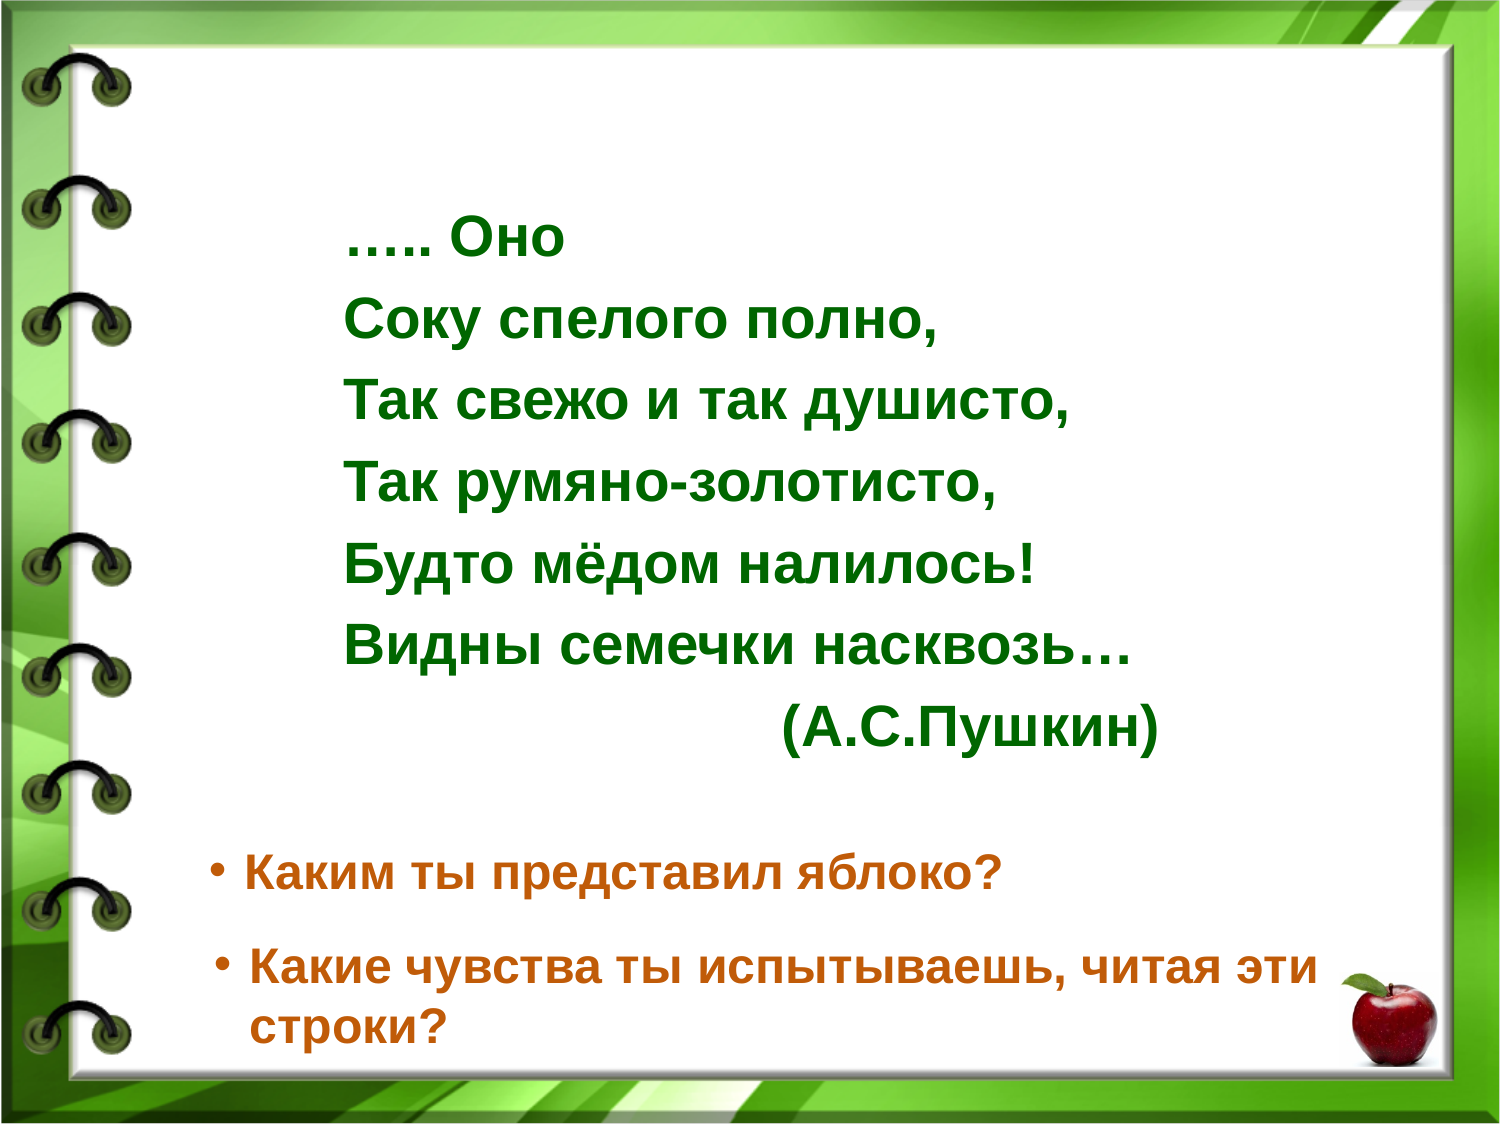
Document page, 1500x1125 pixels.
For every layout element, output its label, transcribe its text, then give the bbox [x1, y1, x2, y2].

text_box Какие чувства ты испытываешь, читая эти строки? [199, 925, 1336, 1061]
picture [0, 0, 1500, 1125]
text_box Каким ты представил яблоко? [194, 831, 1033, 907]
list ….. Оно Соку спелого полно, Так свежо и так душисто, Так румяно-золотисто, Будто мёдом налилось! Видны семечки насквозь… (А.С.Пушкин) [327, 128, 1243, 810]
